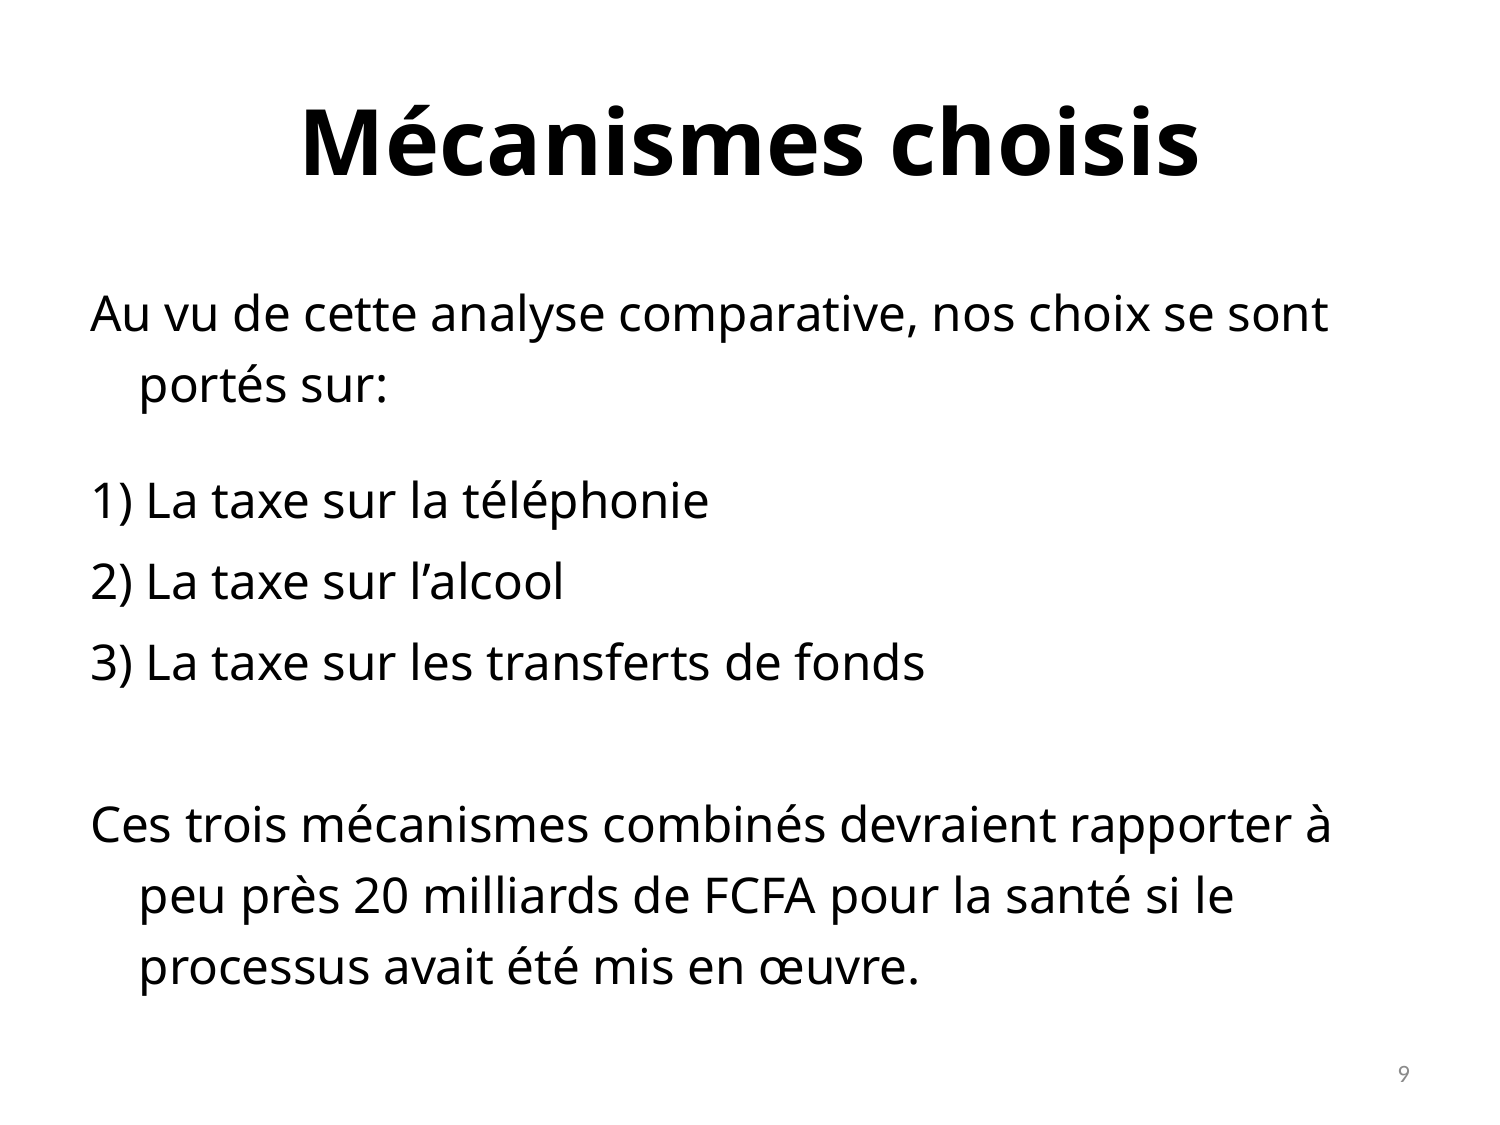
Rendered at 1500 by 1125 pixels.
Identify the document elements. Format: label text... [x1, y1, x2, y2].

title Mécanismes choisis [75, 45, 1425, 233]
list Au vu de cette analyse comparative, nos choix se sont portés sur: 1) La taxe sur la téléphonie 2) La taxe sur l’alcool 3) La taxe sur les transferts de fonds Ces trois mécanismes combinés devraient rapporter à peu près 20 milliards de FCFA pour la santé si le processus avait été mis en œuvre. [75, 262, 1425, 1005]
slide_number 9 [1074, 1042, 1425, 1103]
